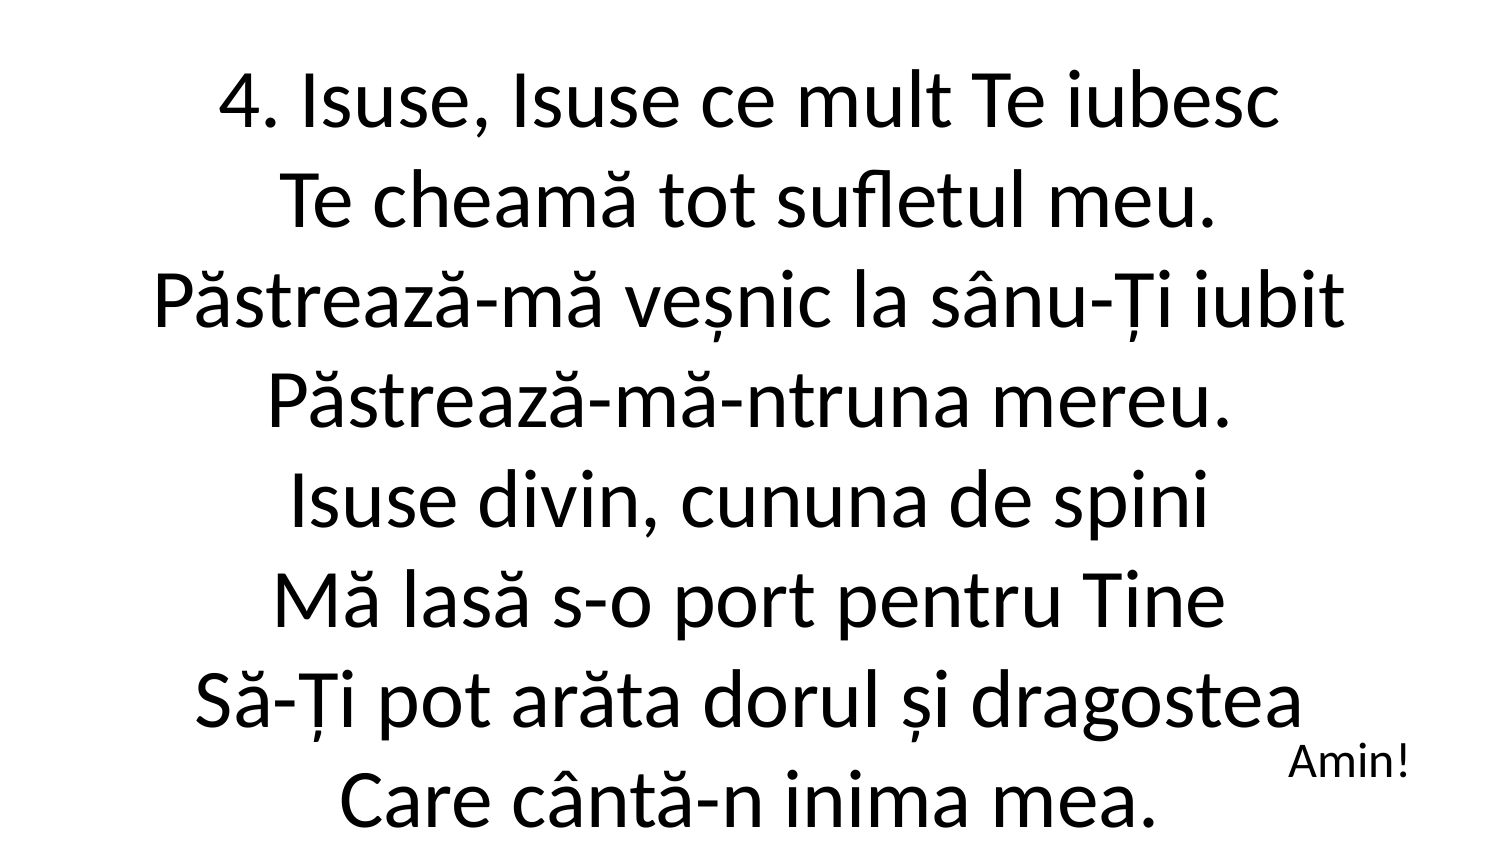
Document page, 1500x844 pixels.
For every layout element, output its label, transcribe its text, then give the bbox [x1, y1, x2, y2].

text_box 4. Isuse, Isuse ce mult Te iubesc Te cheamă tot sufletul meu. Păstrează-mă veșnic la sânu-Ți iubit Păstrează-mă-ntruna mereu. Isuse divin, cununa de spini Mă lasă s-o port pentru Tine Să-Ți pot arăta dorul și dragostea Care cântă-n inima mea. [137, 0, 1363, 844]
text_box Amin! [1273, 674, 1427, 795]
